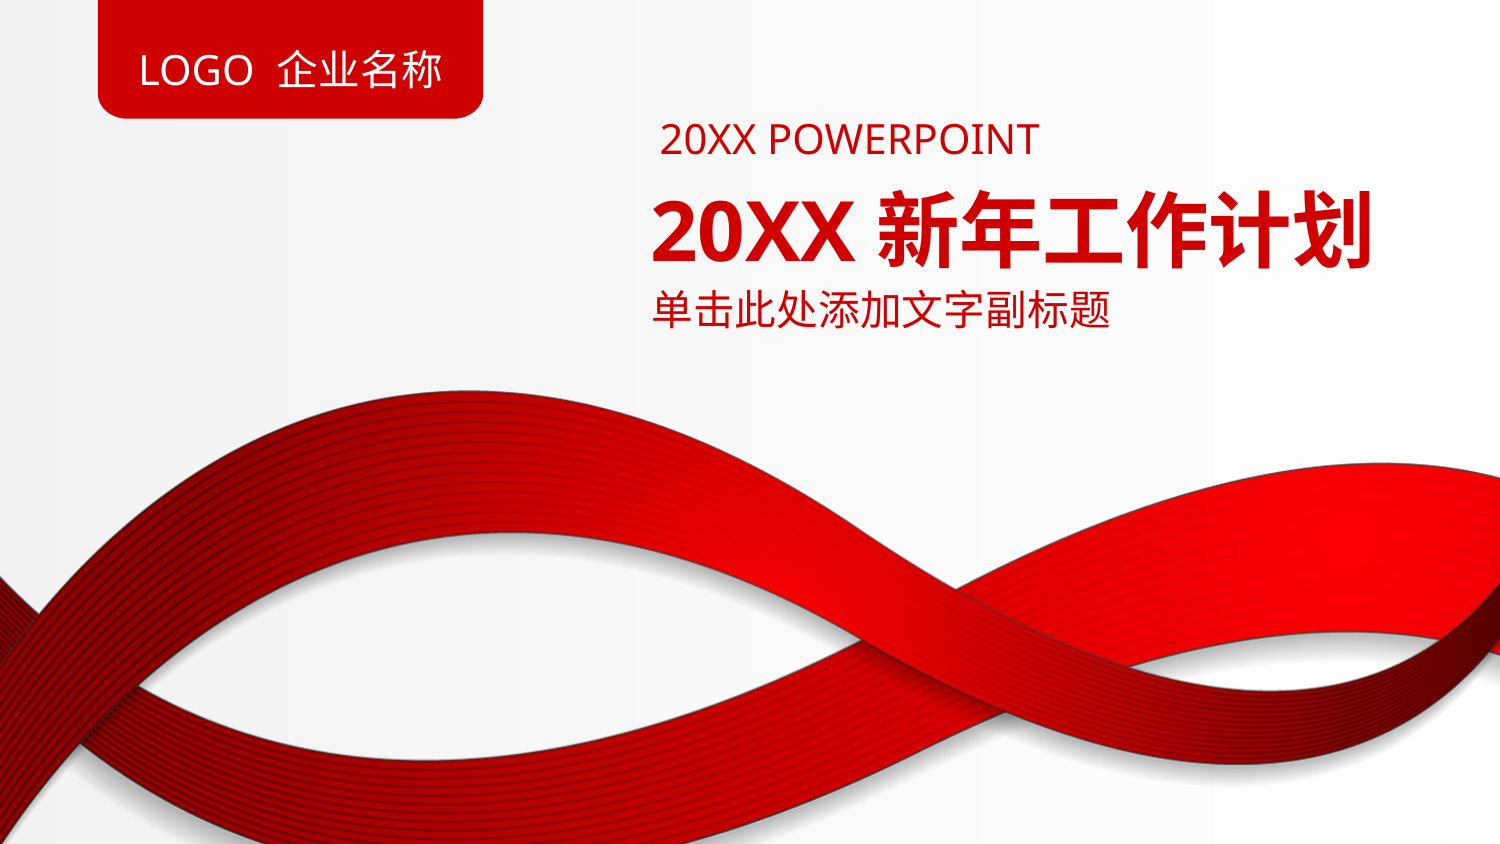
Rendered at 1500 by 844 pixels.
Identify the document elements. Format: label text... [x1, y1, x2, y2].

picture [0, 390, 1500, 844]
text_box 20XX新年工作计划 [635, 170, 1391, 286]
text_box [97, 0, 484, 119]
text_box 单击此处添加文字副标题 [636, 276, 1126, 341]
text_box 20XX POWERPOINT [644, 105, 1055, 170]
